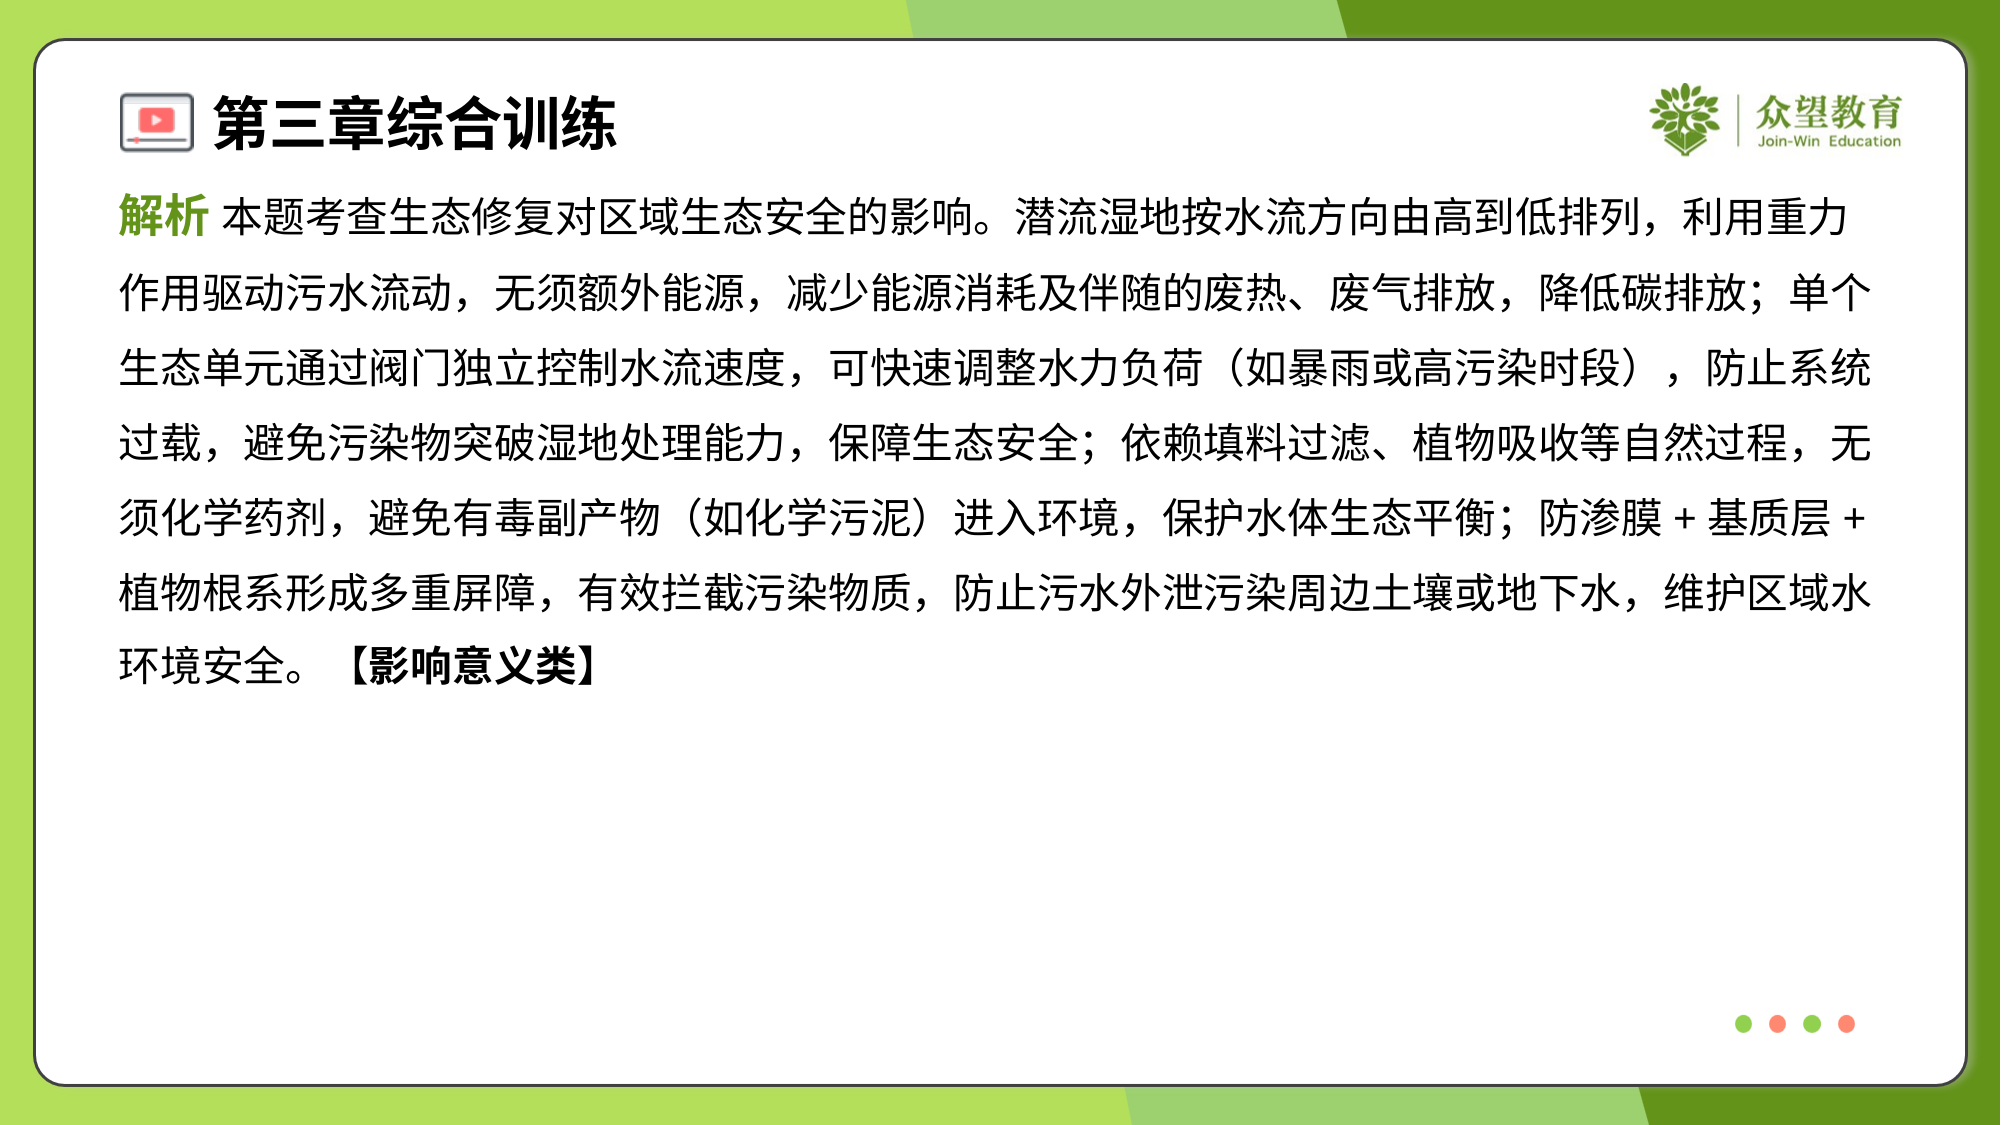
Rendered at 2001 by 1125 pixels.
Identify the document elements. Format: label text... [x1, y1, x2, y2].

text_box 解析 本题考查生态修复对区域生态安全的影响。潜流湿地按水流方向由高到低排列，利用重力 作用驱动污水流动，无须额外能源，减少能源消耗及伴随的废热、废气排放，降低碳排放；单个 生态单元通过阀门独立控制水流速度，可快速调整水力负荷（如暴雨或高污染时段），防止系统 过载，避免污染物突破湿地处理能力，保障生态安全；依赖填料过滤、植物吸收等自然过程，无 须化学药剂，避免有毒副产物（如化学污泥）进入环境，保护水体生态平衡；防渗膜+基质层+ 植物根系形成多重屏障，有效拦截污染物质，防止污水外泄污染周边土壤或地下水，维护区域水 环境安全。【影响意义类】 [118, 164, 1883, 683]
picture [0, 0, 2000, 1125]
